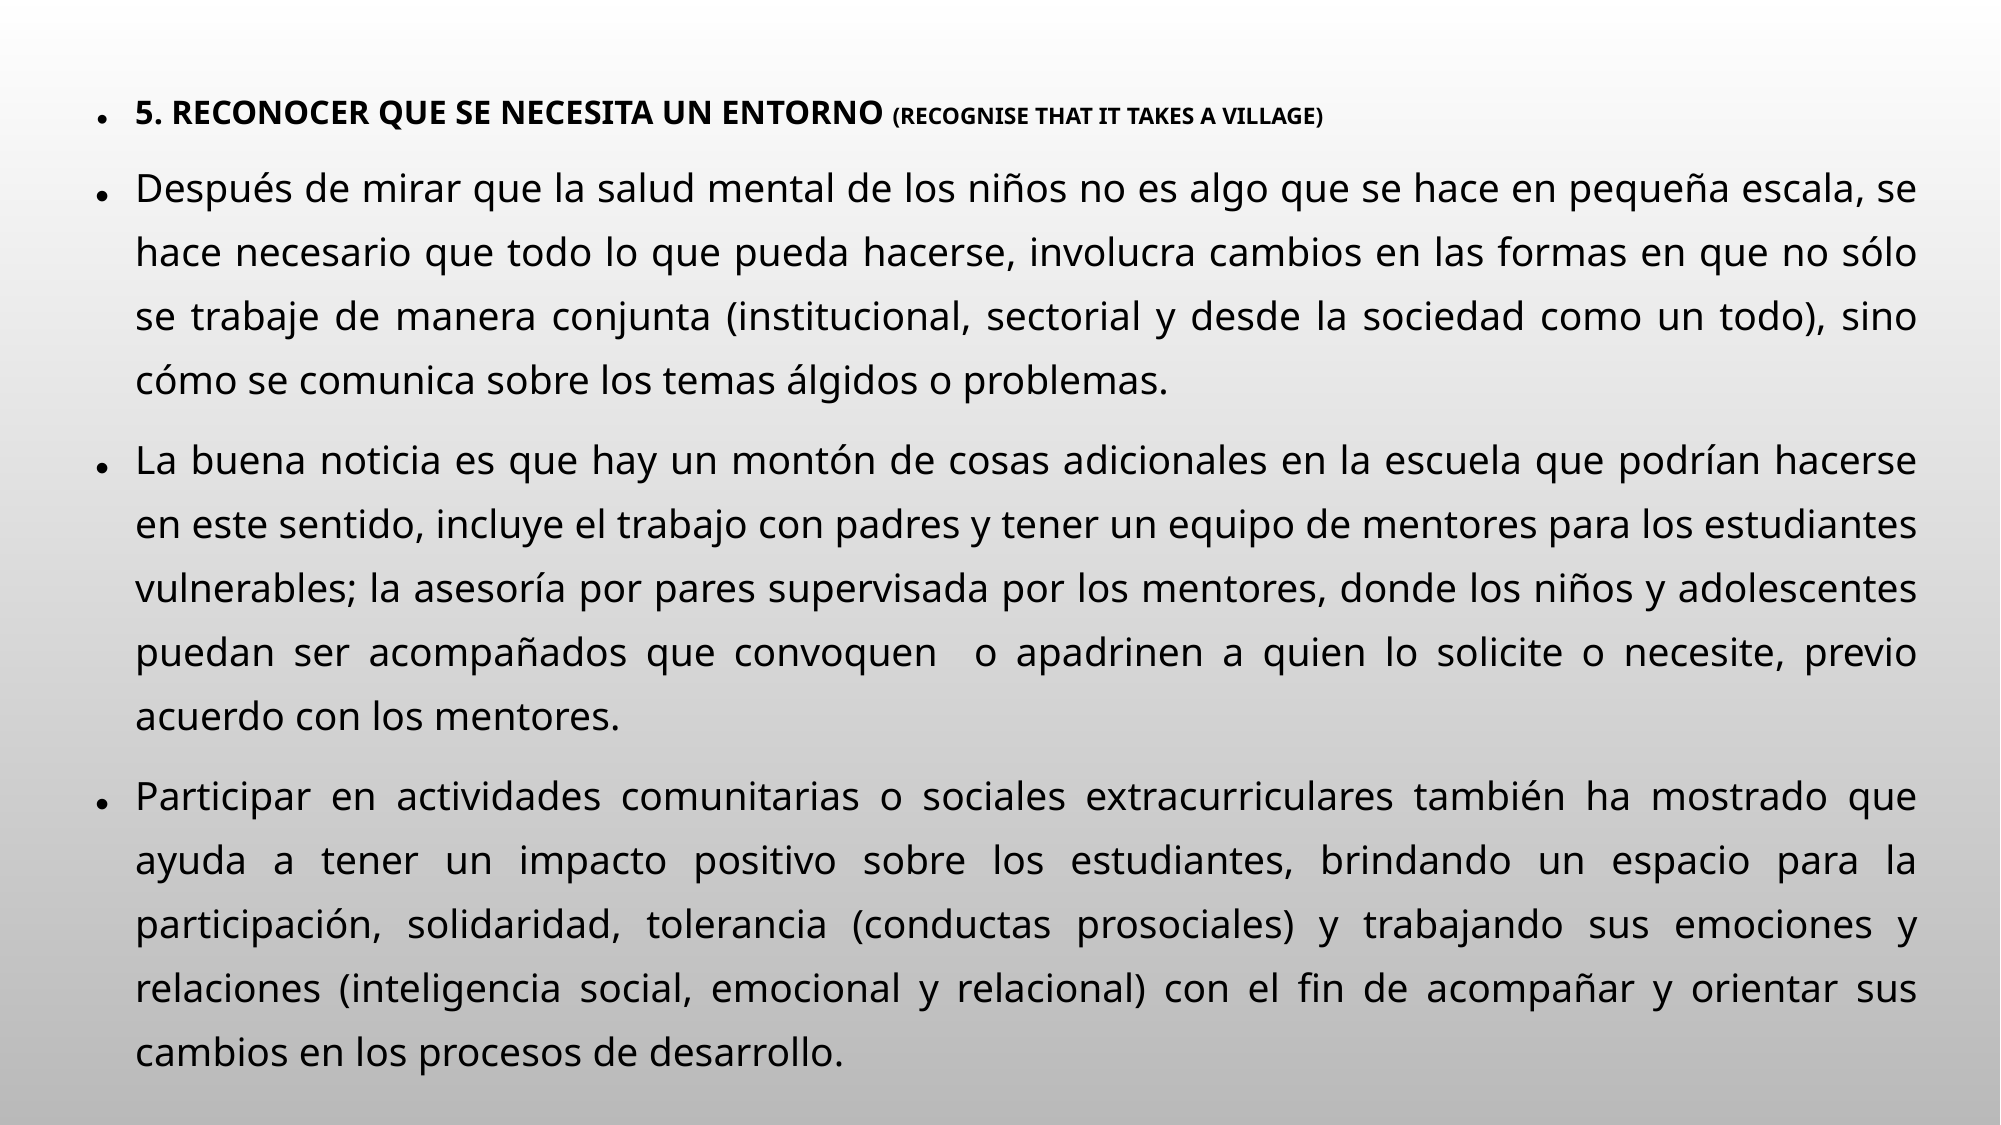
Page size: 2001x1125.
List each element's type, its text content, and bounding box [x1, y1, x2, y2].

list 5. reconocer que se necesita un entorno (Recognise that it takes a village) Después de mirar que la salud mental de los niños no es algo que se hace en pequeña escala, se hace necesario que todo lo que pueda hacerse, involucra cambios en las formas en que no sólo se trabaje de manera conjunta (institucional, sectorial y desde la sociedad como un todo), sino cómo se comunica sobre los temas álgidos o problemas. La buena noticia es que hay un montón de cosas adicionales en la escuela que podrían hacerse en este sentido, incluye el trabajo con padres y tener un equipo de mentores para los estudiantes vulnerables; la asesoría por pares supervisada por los mentores, donde los niños y adolescentes puedan ser acompañados que convoquen o apadrinen a quien lo solicite o necesite, previo acuerdo con los mentores. Participar en actividades comunitarias o sociales extracurriculares también ha mostrado que ayuda a tener un impacto positivo sobre los estudiantes, brindando un espacio para la participación, solidaridad, tolerancia (conductas prosociales) y trabajando sus emociones y relaciones (inteligencia social, emocional y relacional) con el fin de acompañar y orientar sus cambios en los procesos de desarrollo. [88, 69, 1933, 1086]
